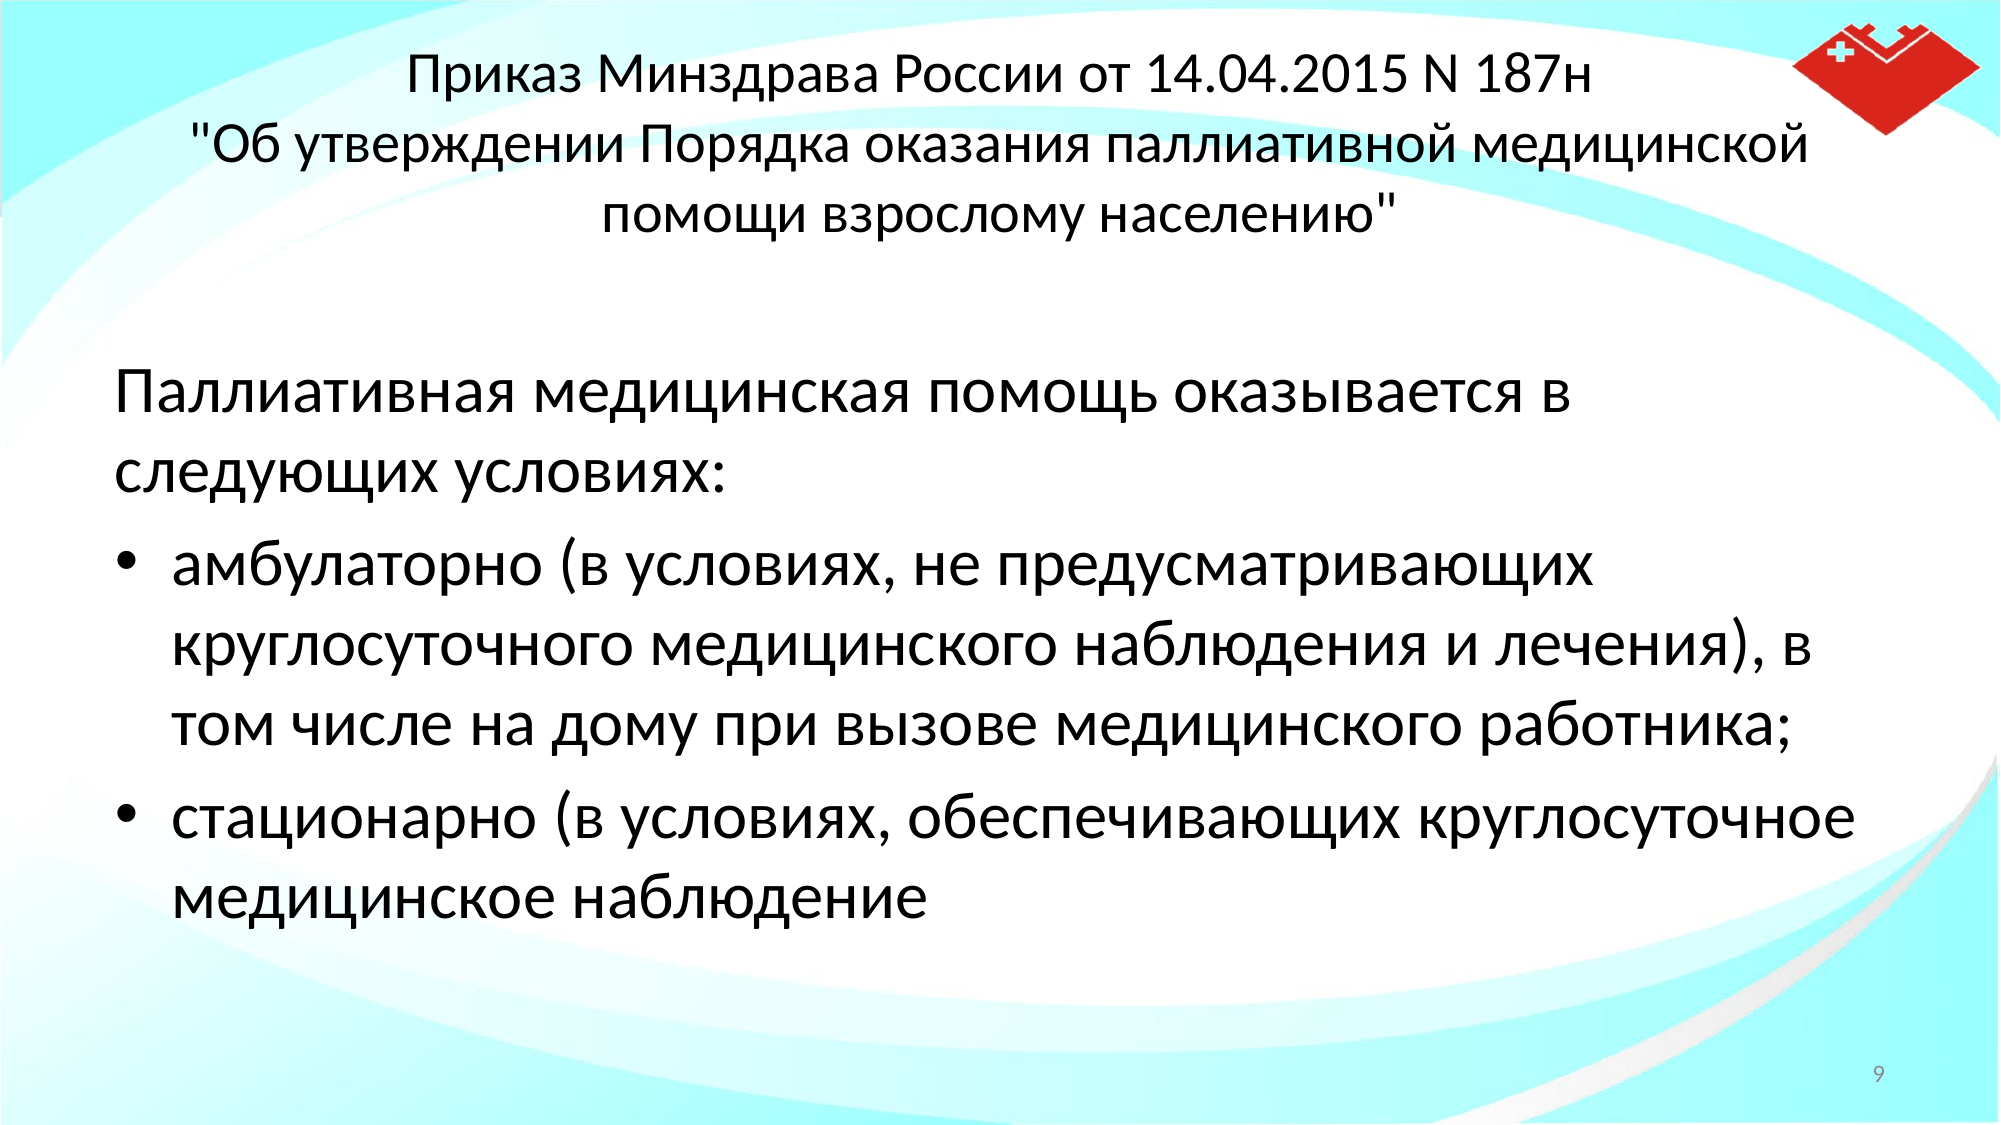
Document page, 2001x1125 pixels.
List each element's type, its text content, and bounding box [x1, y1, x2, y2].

slide_number 9 [1433, 1042, 1900, 1103]
list Паллиативная медицинская помощь оказывается в следующих условиях: амбулаторно (в условиях, не предусматривающих круглосуточного медицинского наблюдения и лечения), в том числе на дому при вызове медицинского работника; стационарно (в условиях, обеспечивающих круглосуточное медицинское наблюдение [99, 338, 1900, 1005]
title Приказ Минздрава России от 14.04.2015 N 187н "Об утверждении Порядка оказания паллиативной медицинской помощи взрослому населению" [99, 45, 1900, 233]
picture [0, 0, 2000, 1125]
